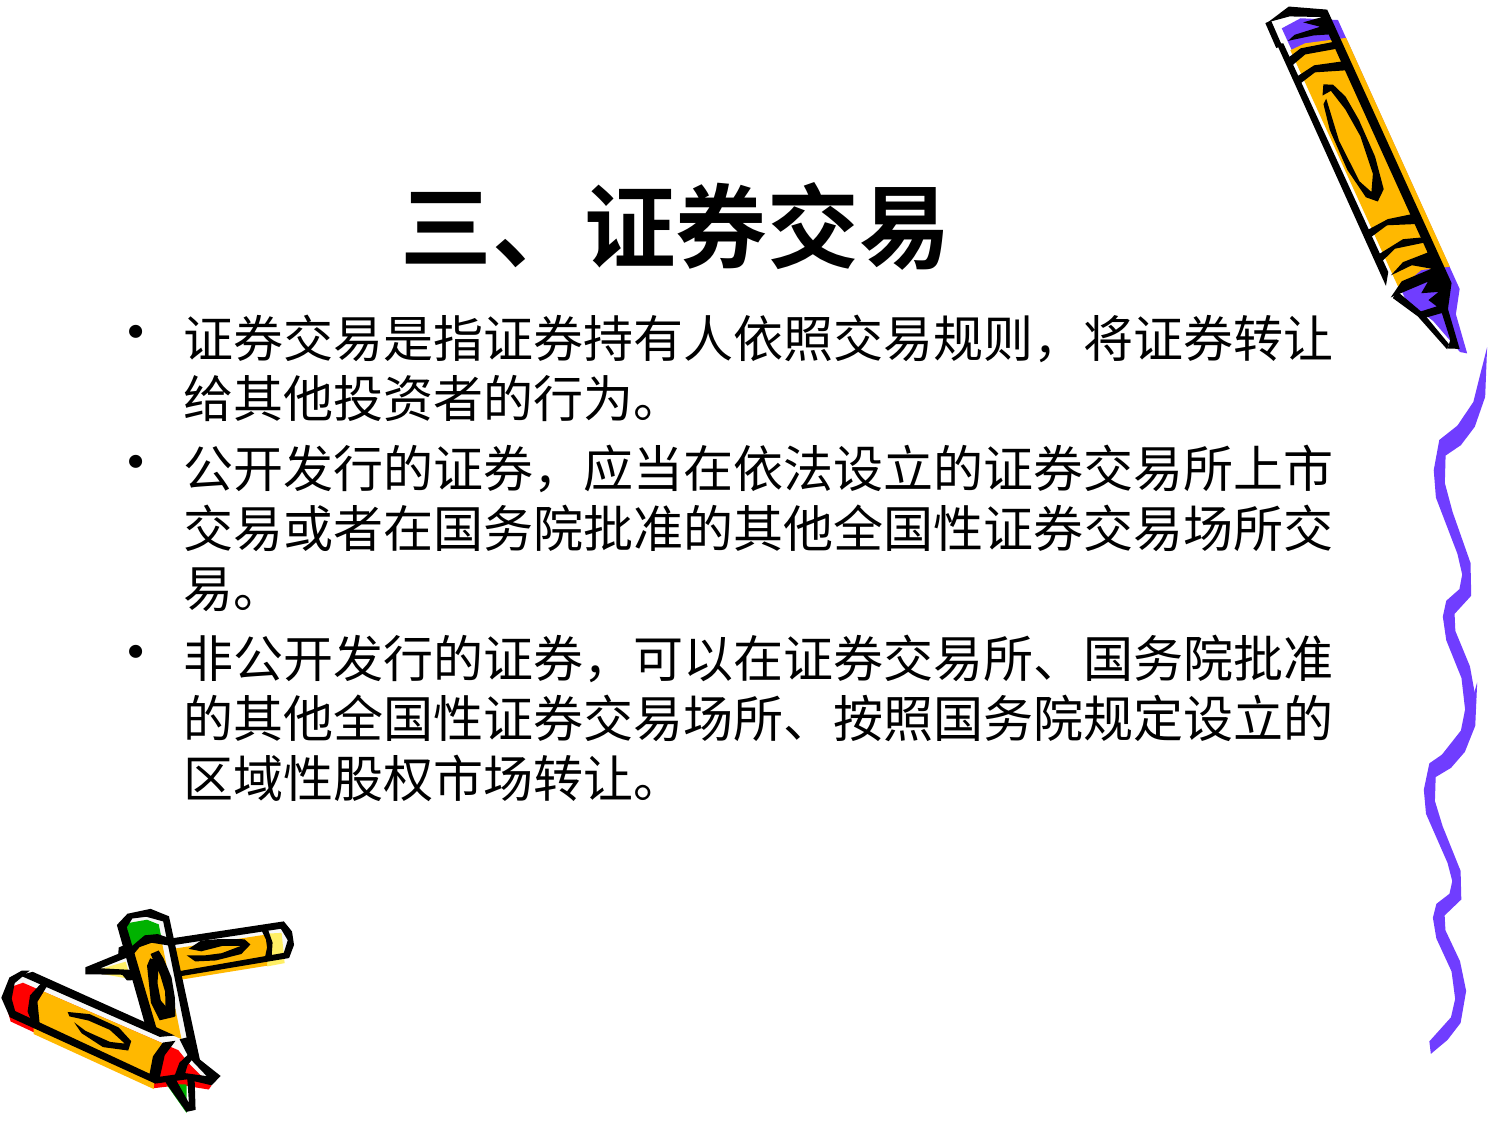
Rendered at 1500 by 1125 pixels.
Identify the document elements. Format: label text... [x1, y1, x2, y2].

title 三、证券交易 [112, 24, 1240, 288]
list 证券交易是指证券持有人依照交易规则，将证券转让给其他投资者的行为。 公开发行的证券，应当在依法设立的证券交易所上市交易或者在国务院批准的其他全国性证券交易场所交易。 非公开发行的证券，可以在证券交易所、国务院批准的其他全国性证券交易场所、按照国务院规定设立的区域性股权市场转让。 [112, 299, 1376, 901]
